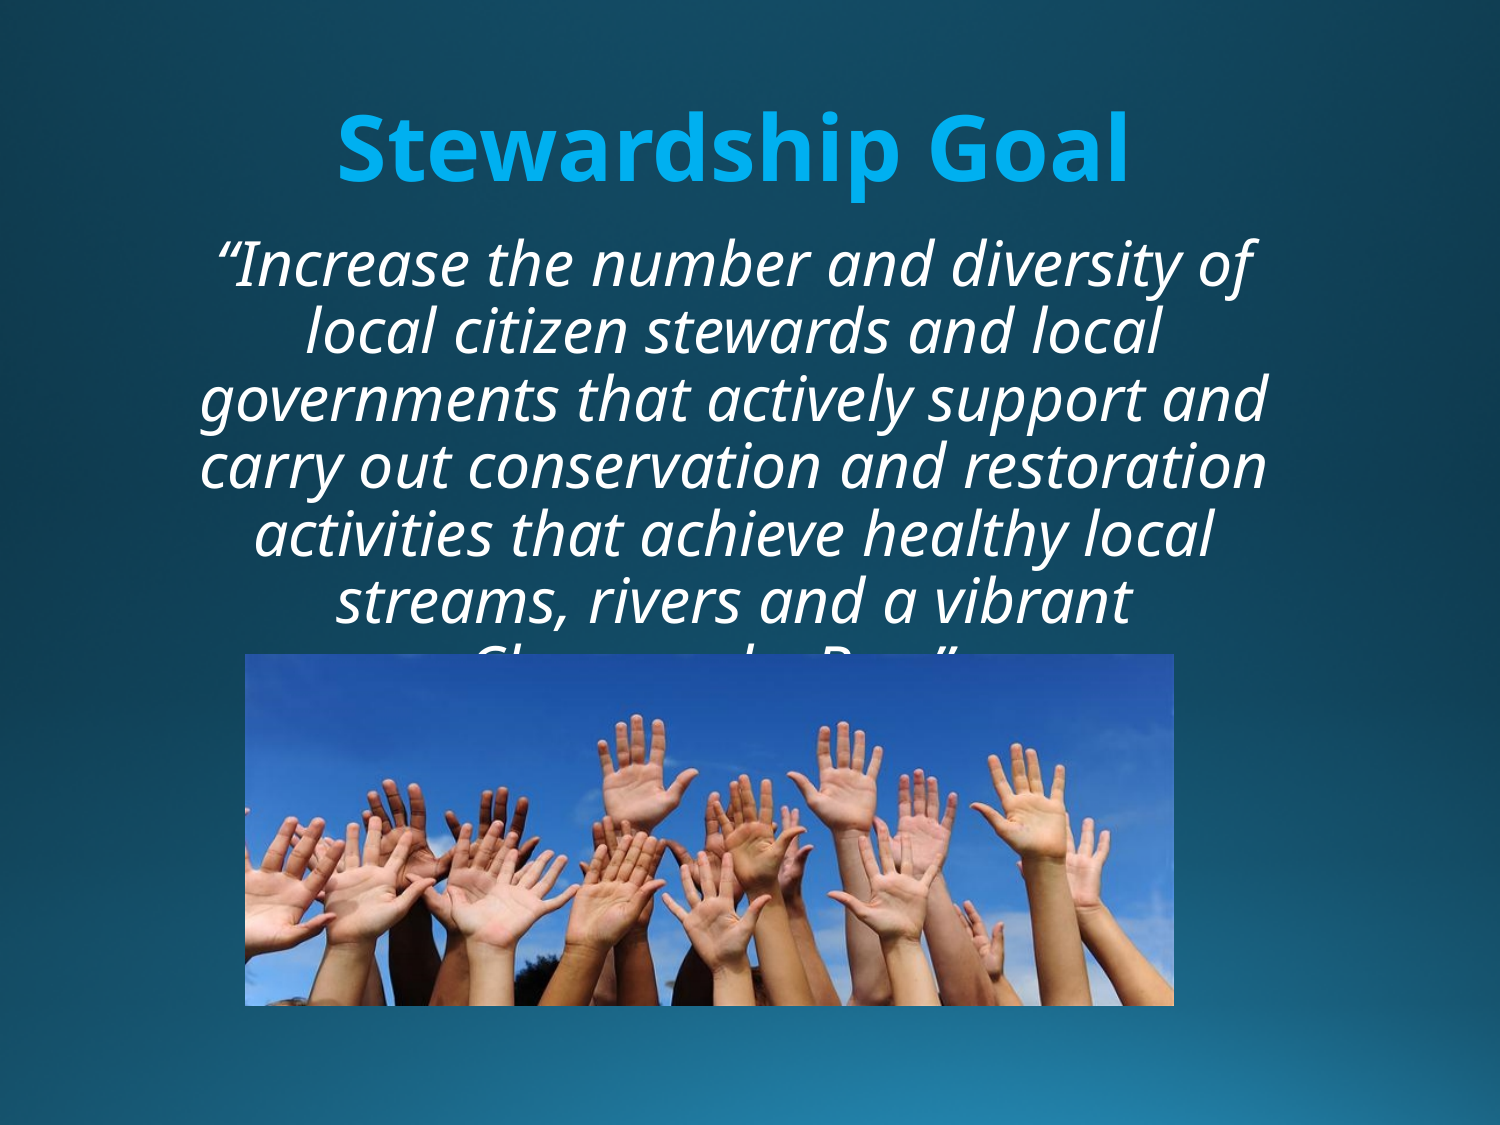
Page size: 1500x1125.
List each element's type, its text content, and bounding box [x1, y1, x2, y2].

list “Increase the number and diversity of local citizen stewards and local governments that actively support and carry out conservation and restoration activities that achieve healthy local streams, rivers and a vibrant Chesapeake Bay.” [149, 224, 1321, 939]
title Stewardship Goal [88, 42, 1382, 261]
picture [0, 0, 1500, 1125]
